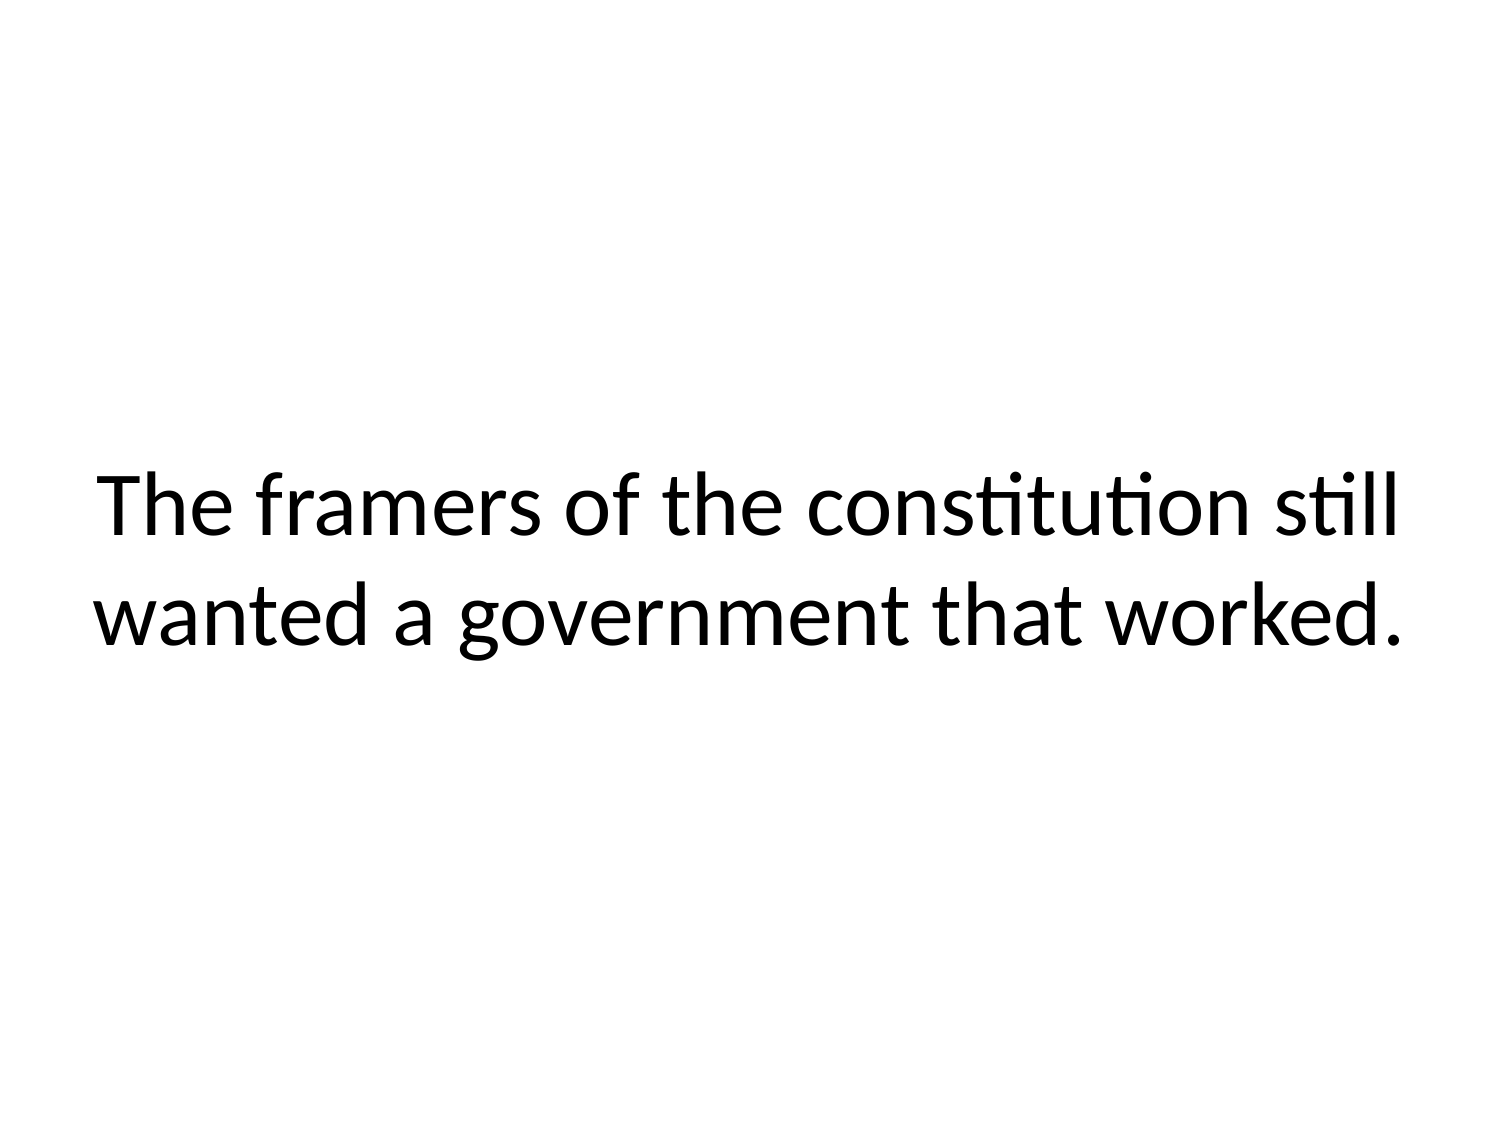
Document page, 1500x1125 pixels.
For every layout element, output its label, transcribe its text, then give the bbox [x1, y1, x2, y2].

title The framers of the constitution still wanted a government that worked. [74, 44, 1426, 1063]
